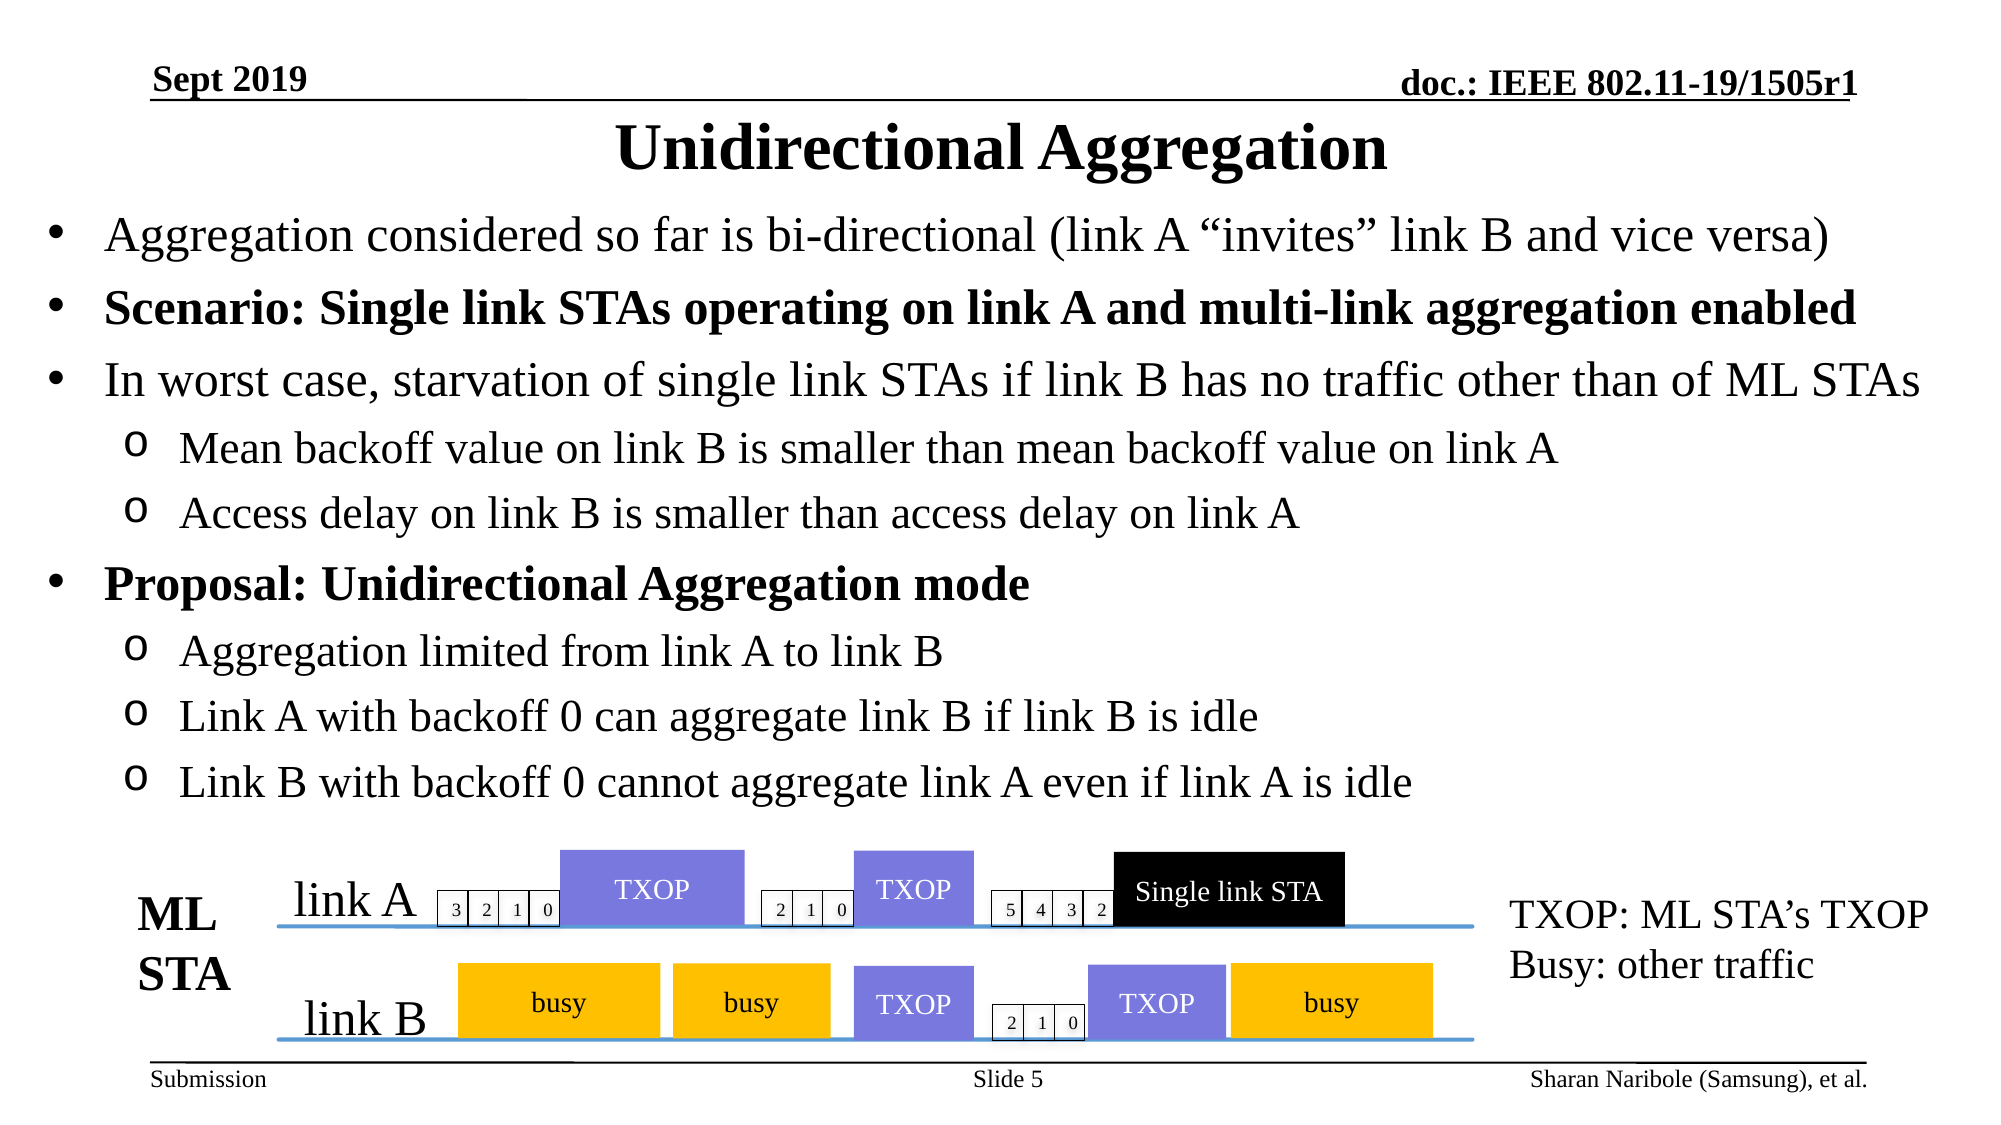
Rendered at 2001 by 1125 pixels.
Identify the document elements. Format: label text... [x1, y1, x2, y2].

footer Sharan Naribole (Samsung), et al. [1171, 1061, 1869, 1093]
list Aggregation considered so far is bi-directional (link A “invites” link B and vice versa) Scenario: Single link STAs operating on link A and multi-link aggregation enabled In worst case, starvation of single link STAs if link B has no traffic other than of ML STAs Mean backoff value on link B is smaller than mean backoff value on link A Access delay on link B is smaller than access delay on link A Proposal: Unidirectional Aggregation mode Aggregation limited from link A to link B Link A with backoff 0 can aggregate link B if link B is idle Link B with backoff 0 cannot aggregate link A even if link A is idle [32, 193, 1951, 642]
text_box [137, 849, 2000, 1041]
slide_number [152, 54, 563, 100]
title Unidirectional Aggregation [152, 55, 1853, 193]
slide_number Slide 5 [950, 1061, 1067, 1123]
